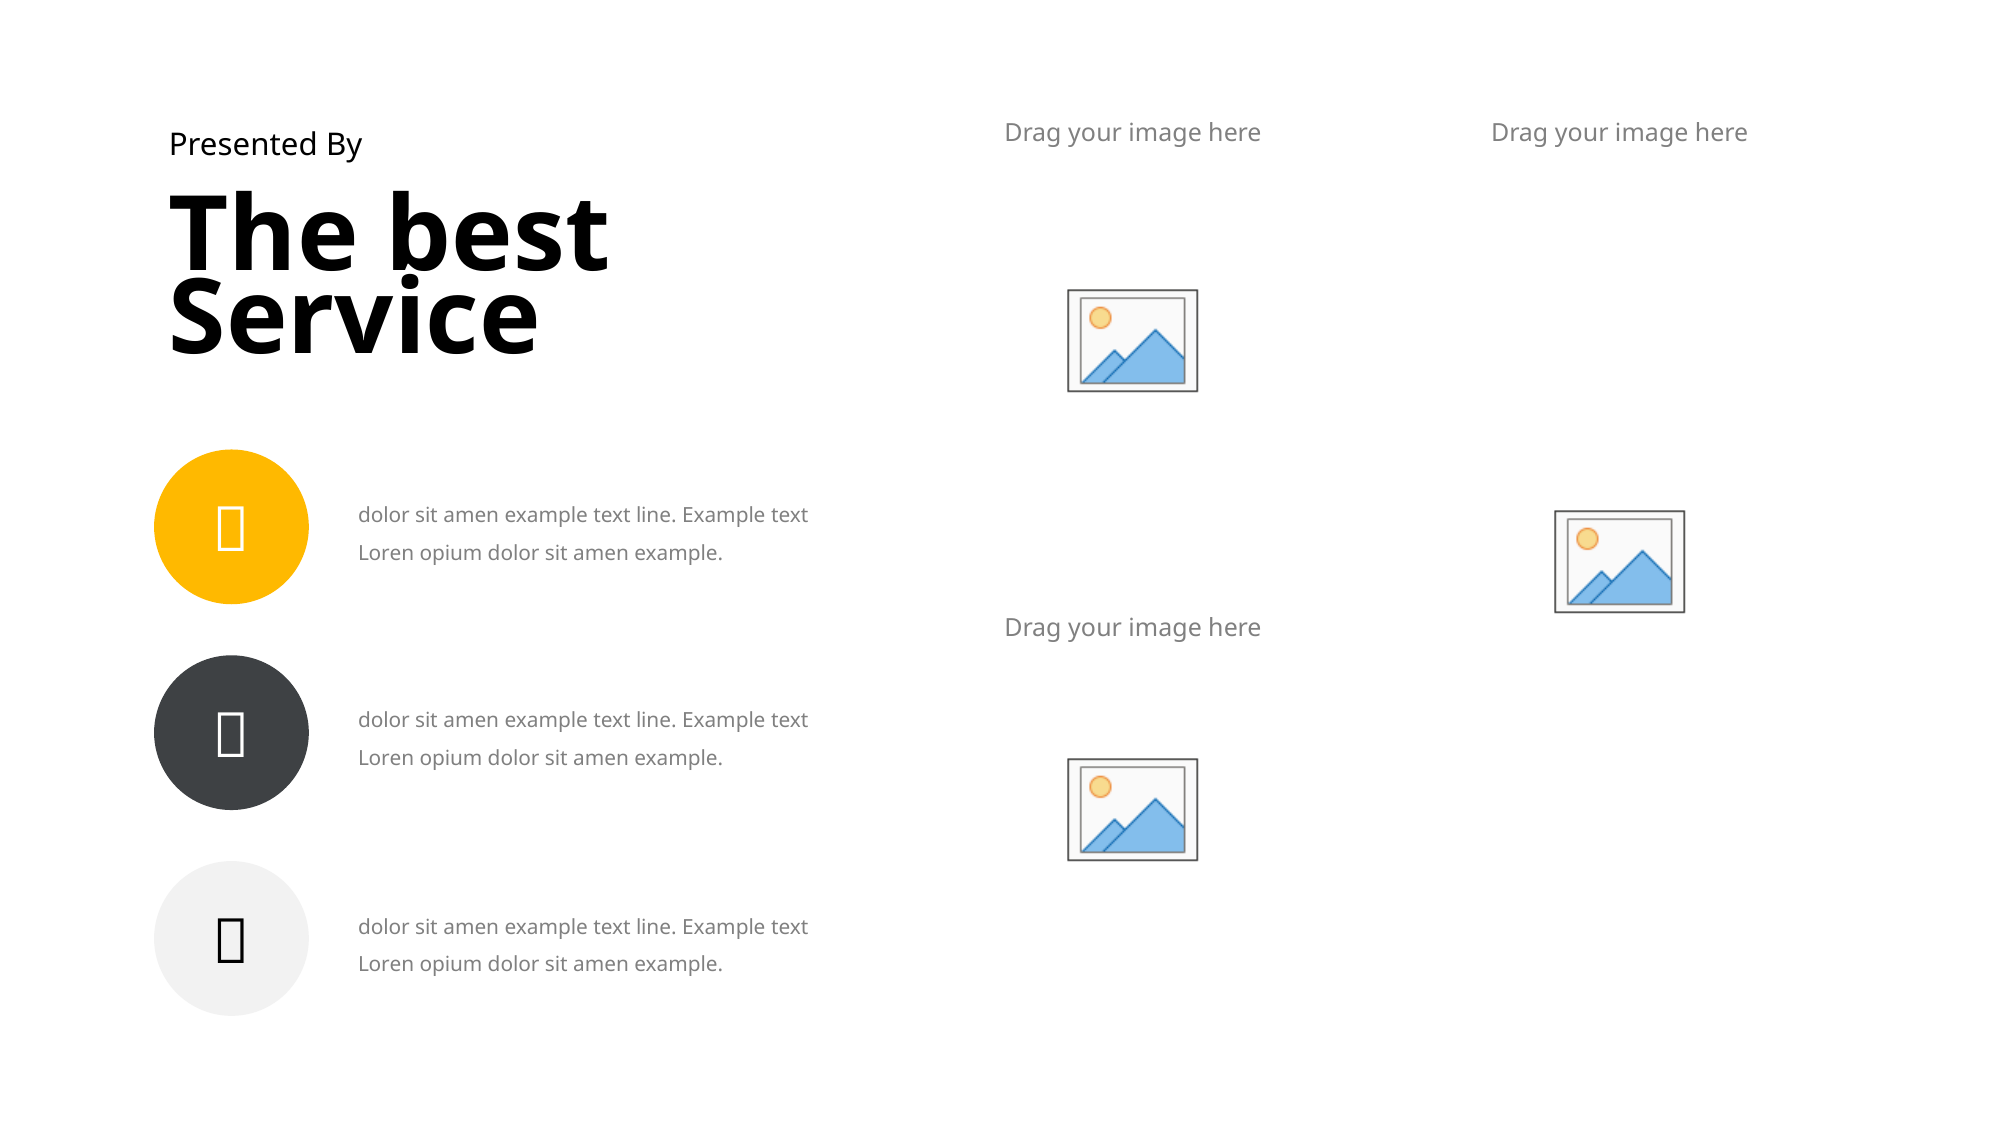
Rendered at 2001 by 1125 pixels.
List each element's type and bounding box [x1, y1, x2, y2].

text_box [153, 116, 873, 1016]
picture [907, 109, 1360, 573]
picture [1393, 109, 1846, 1016]
picture [907, 604, 1360, 1016]
